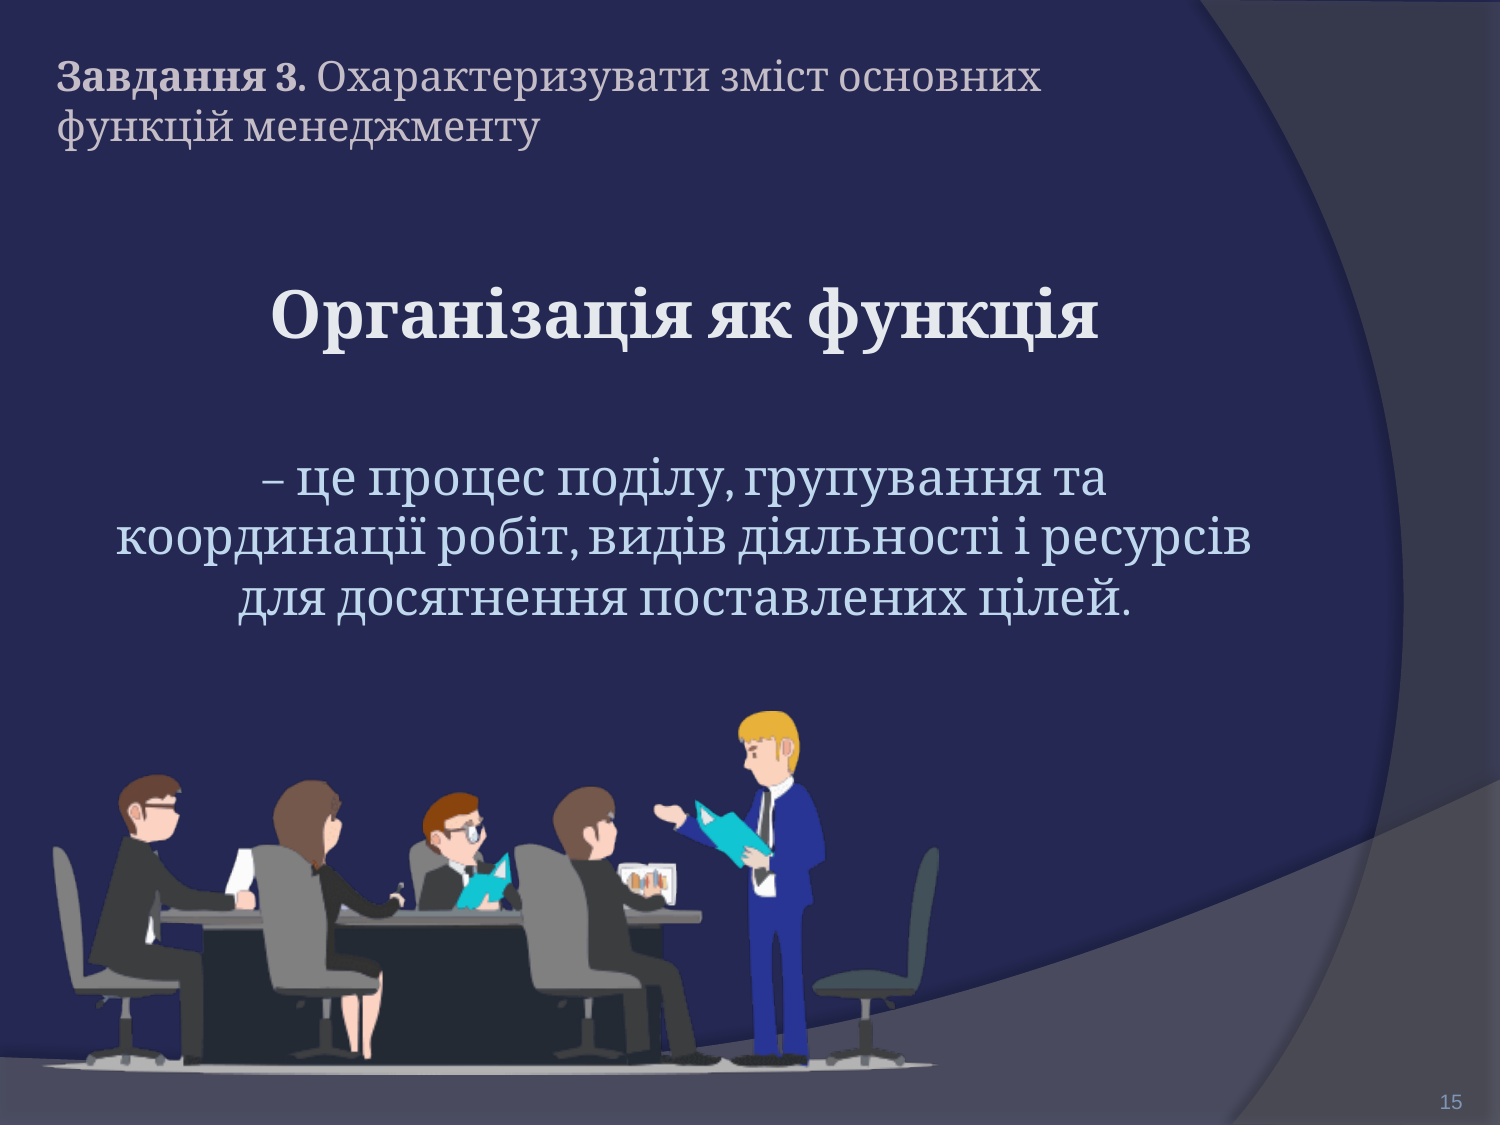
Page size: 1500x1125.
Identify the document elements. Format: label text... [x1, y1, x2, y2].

text_box Організація як функція [182, 264, 1187, 360]
picture [40, 711, 940, 1076]
text_box Завдання 3. Охарактеризувати зміст основних функцій менеджменту [41, 42, 1214, 158]
slide_number 15 [1337, 1053, 1463, 1114]
text_box – це процес поділу, групування та координації робіт, видів діяльності і ресурсів для досягнення поставлених цілей. [94, 437, 1276, 633]
